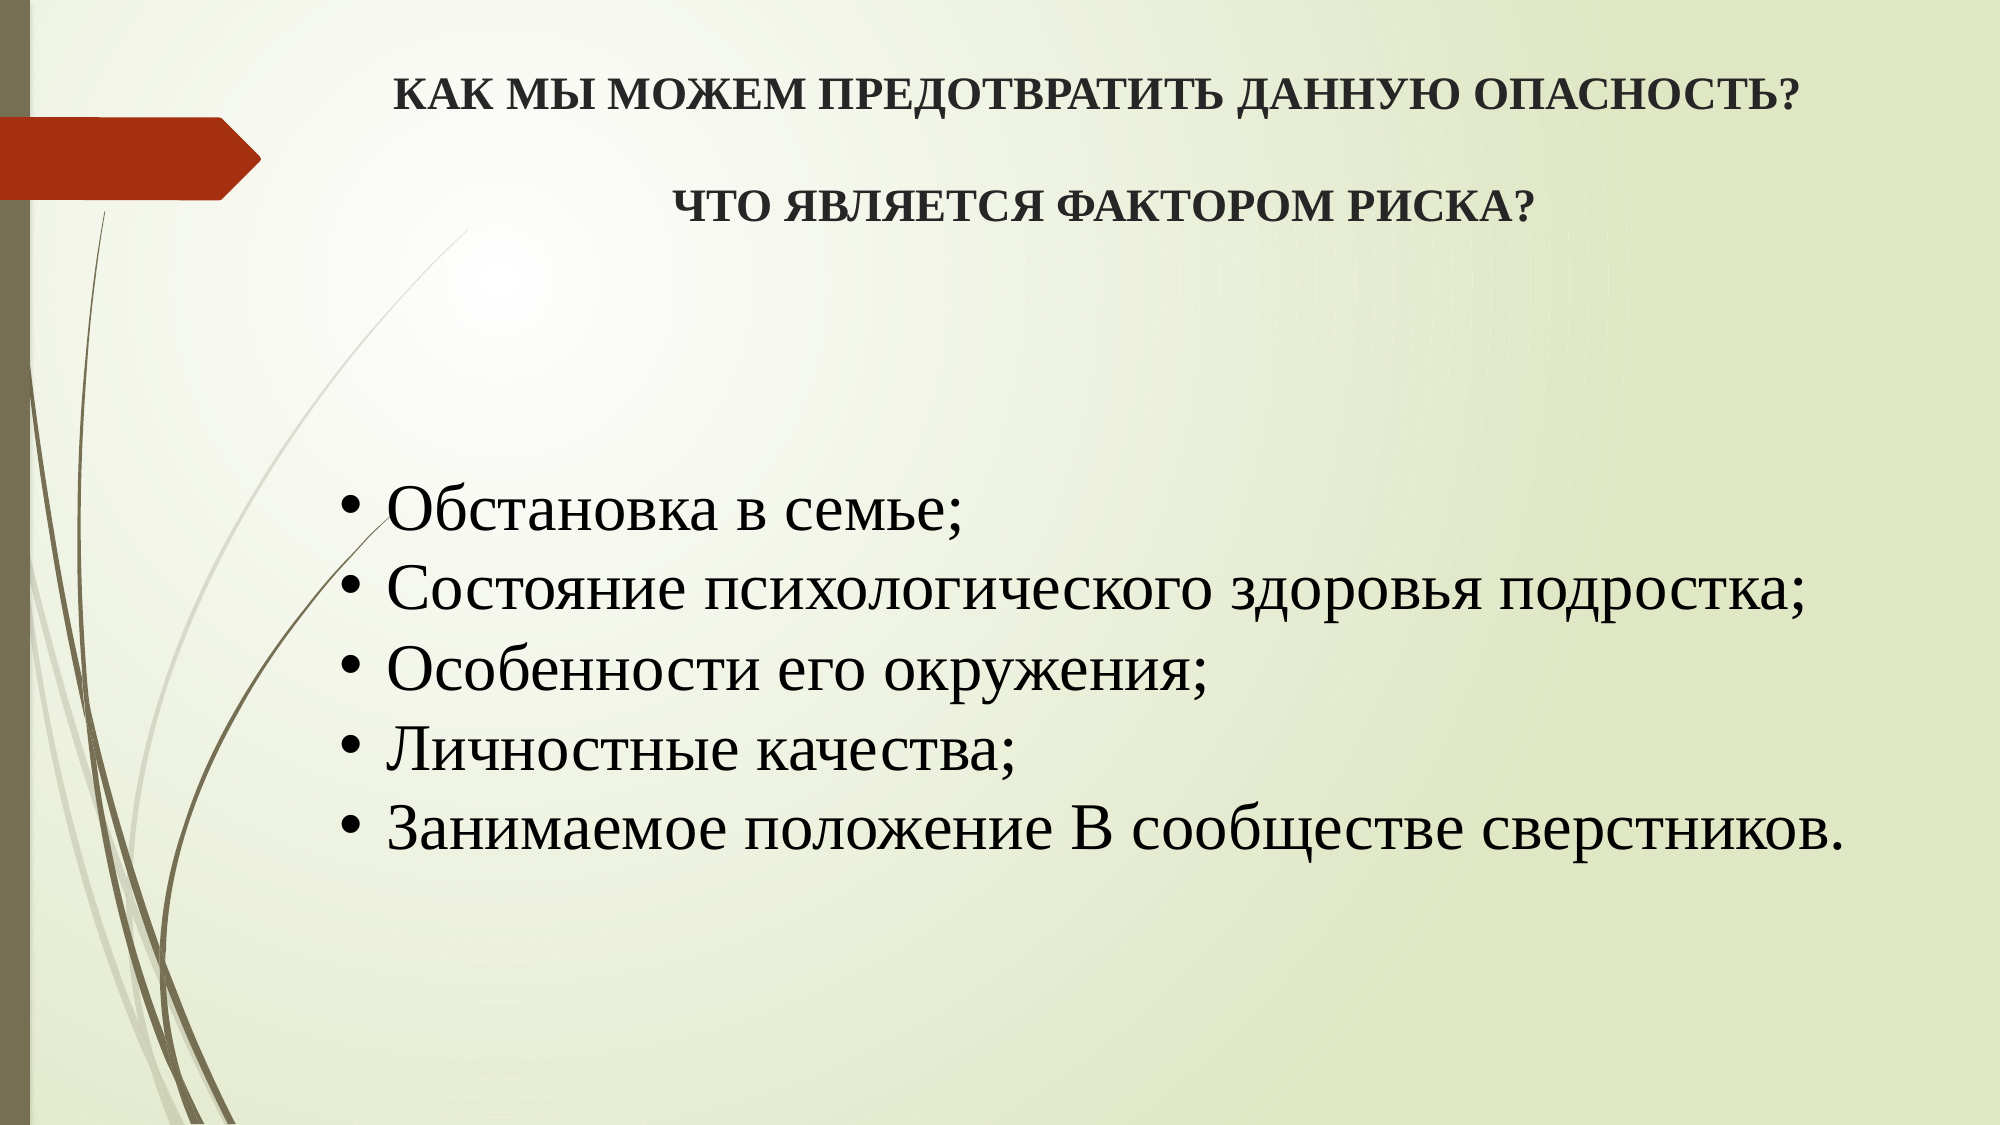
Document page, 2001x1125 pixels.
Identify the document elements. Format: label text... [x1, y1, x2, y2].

title КАК МЫ МОЖЕМ ПРЕДОТВРАТИТЬ ДАННУЮ ОПАСНОСТЬ? ЧТО ЯВЛЯЕТСЯ ФАКТОРОМ РИСКА? [245, 0, 1964, 410]
text_box Обстановка в семье; Состояние психологического здоровья подростка; Особенности его окружения; Личностные качества; Занимаемое положение В сообществе сверстников. [324, 456, 1885, 916]
